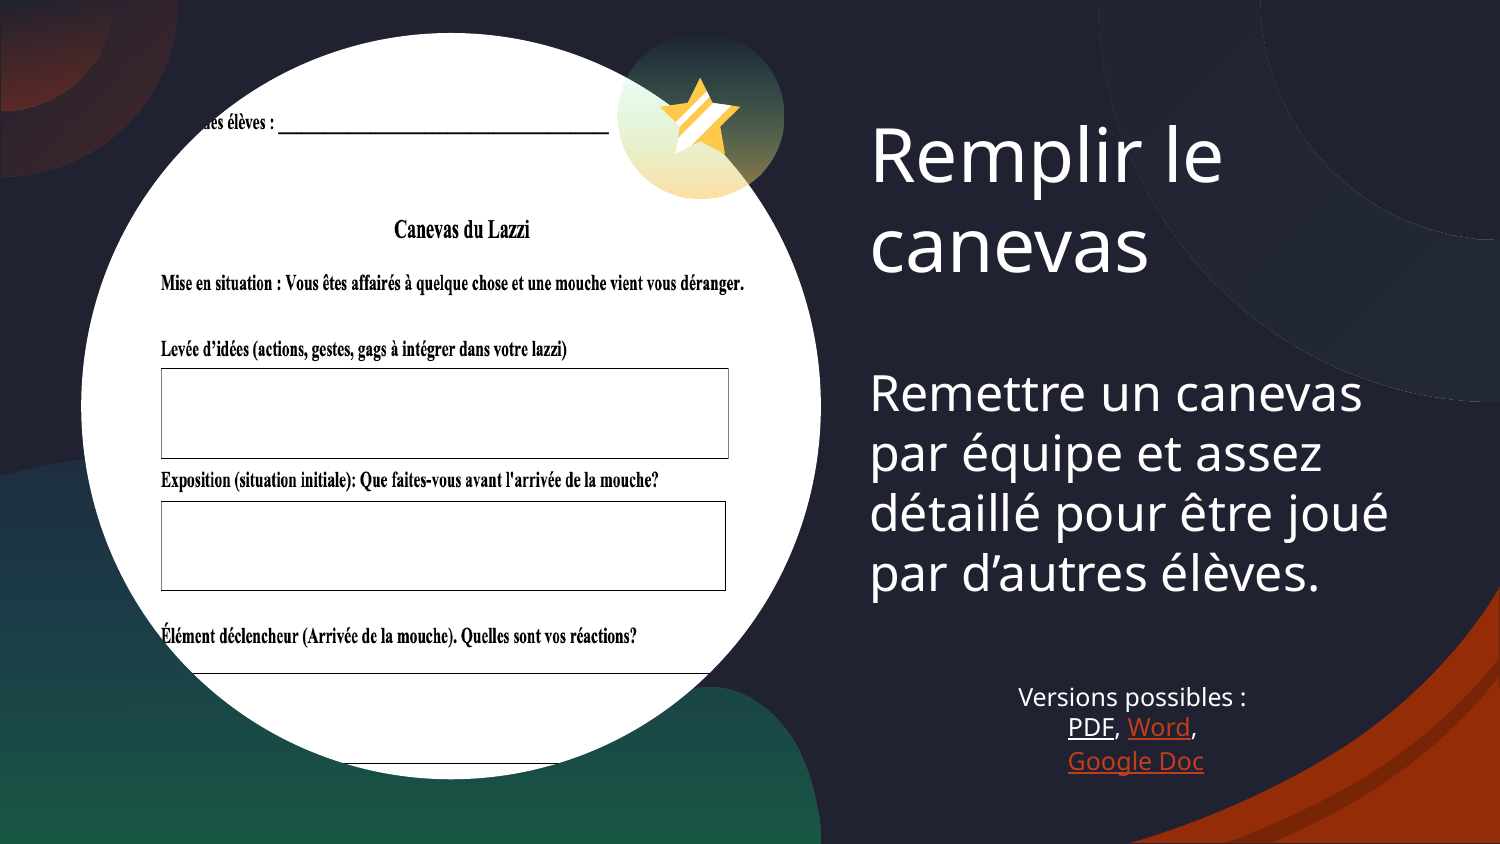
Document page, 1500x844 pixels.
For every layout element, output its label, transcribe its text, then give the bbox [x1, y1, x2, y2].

title Versions possibles : PDF, Word, Google Doc [986, 666, 1123, 755]
subtitle Remettre un canevas par équipe et assez détaillé pour être joué par d’autres élèves. [854, 346, 1418, 623]
picture [80, 32, 822, 780]
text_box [616, 32, 784, 200]
title Remplir le canevas [854, 122, 1330, 304]
text_box [0, 460, 821, 844]
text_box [1128, 586, 1500, 844]
